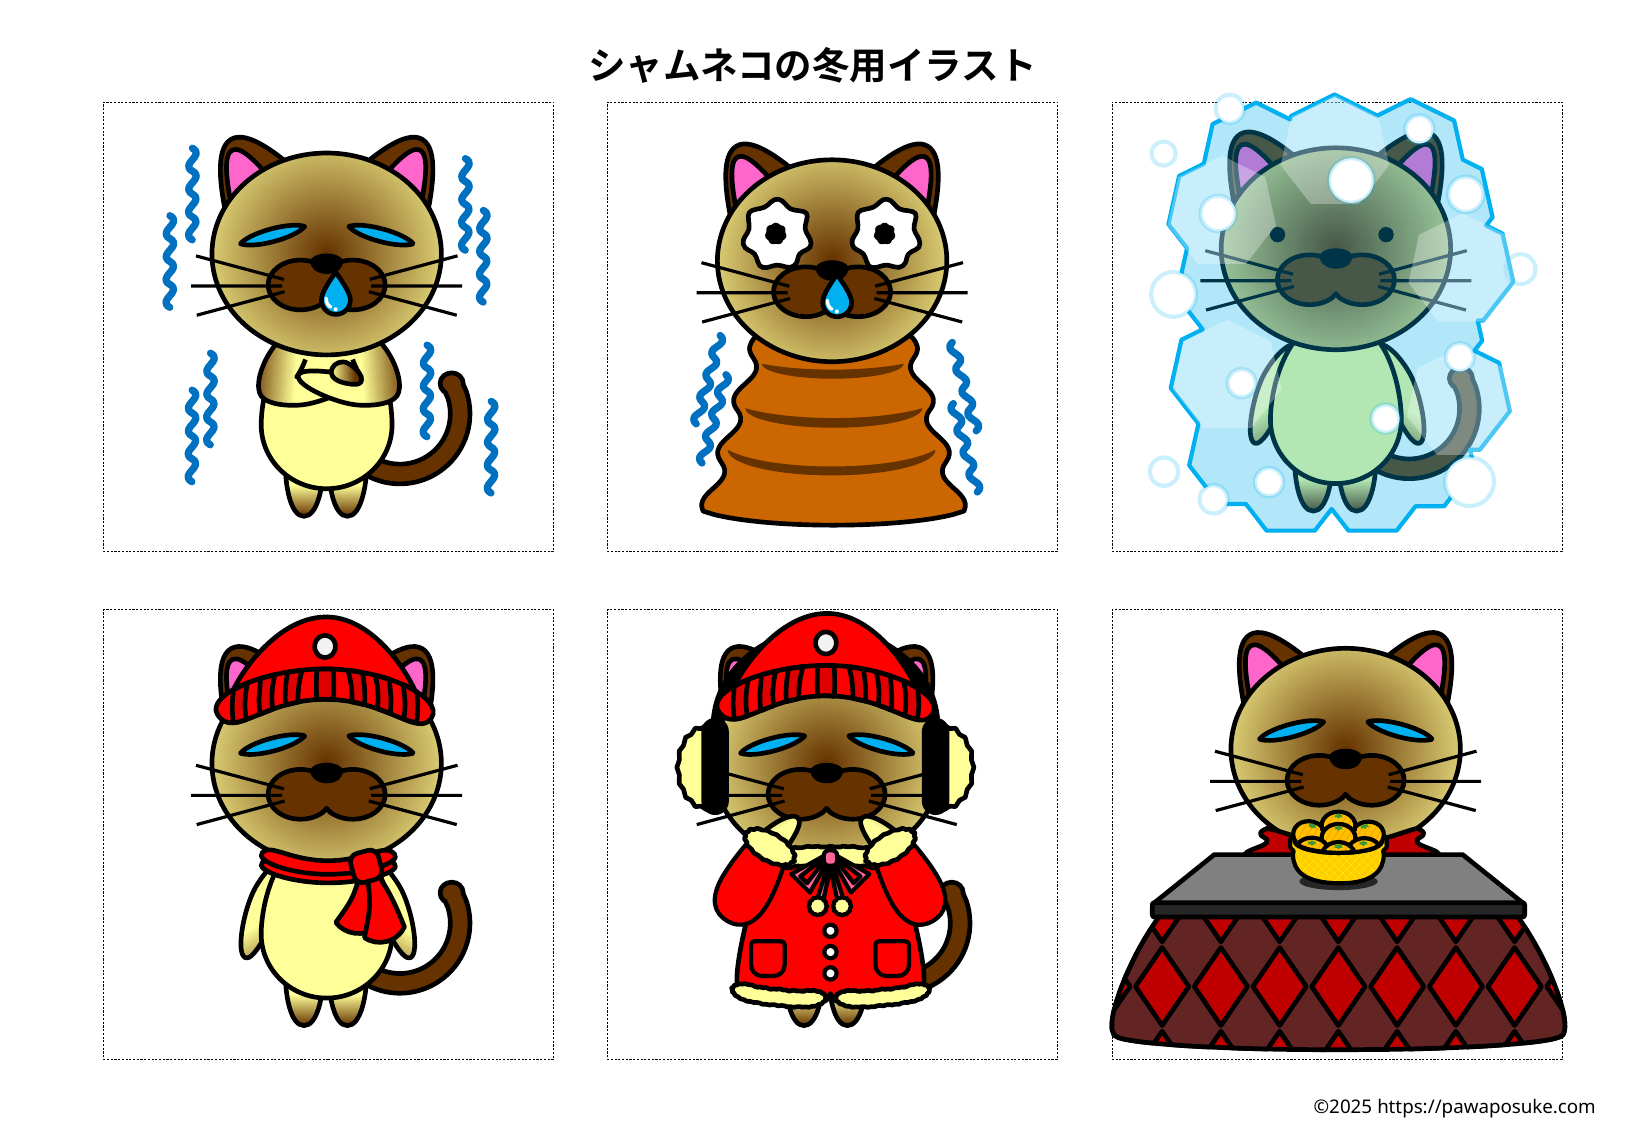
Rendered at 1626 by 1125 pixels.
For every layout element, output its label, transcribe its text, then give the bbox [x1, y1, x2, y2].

text_box シャムネコの冬用イラスト [573, 34, 1052, 95]
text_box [1149, 94, 1536, 531]
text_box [165, 134, 496, 517]
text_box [1111, 630, 1566, 1050]
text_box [676, 613, 975, 1026]
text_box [190, 616, 471, 1026]
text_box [696, 141, 970, 526]
